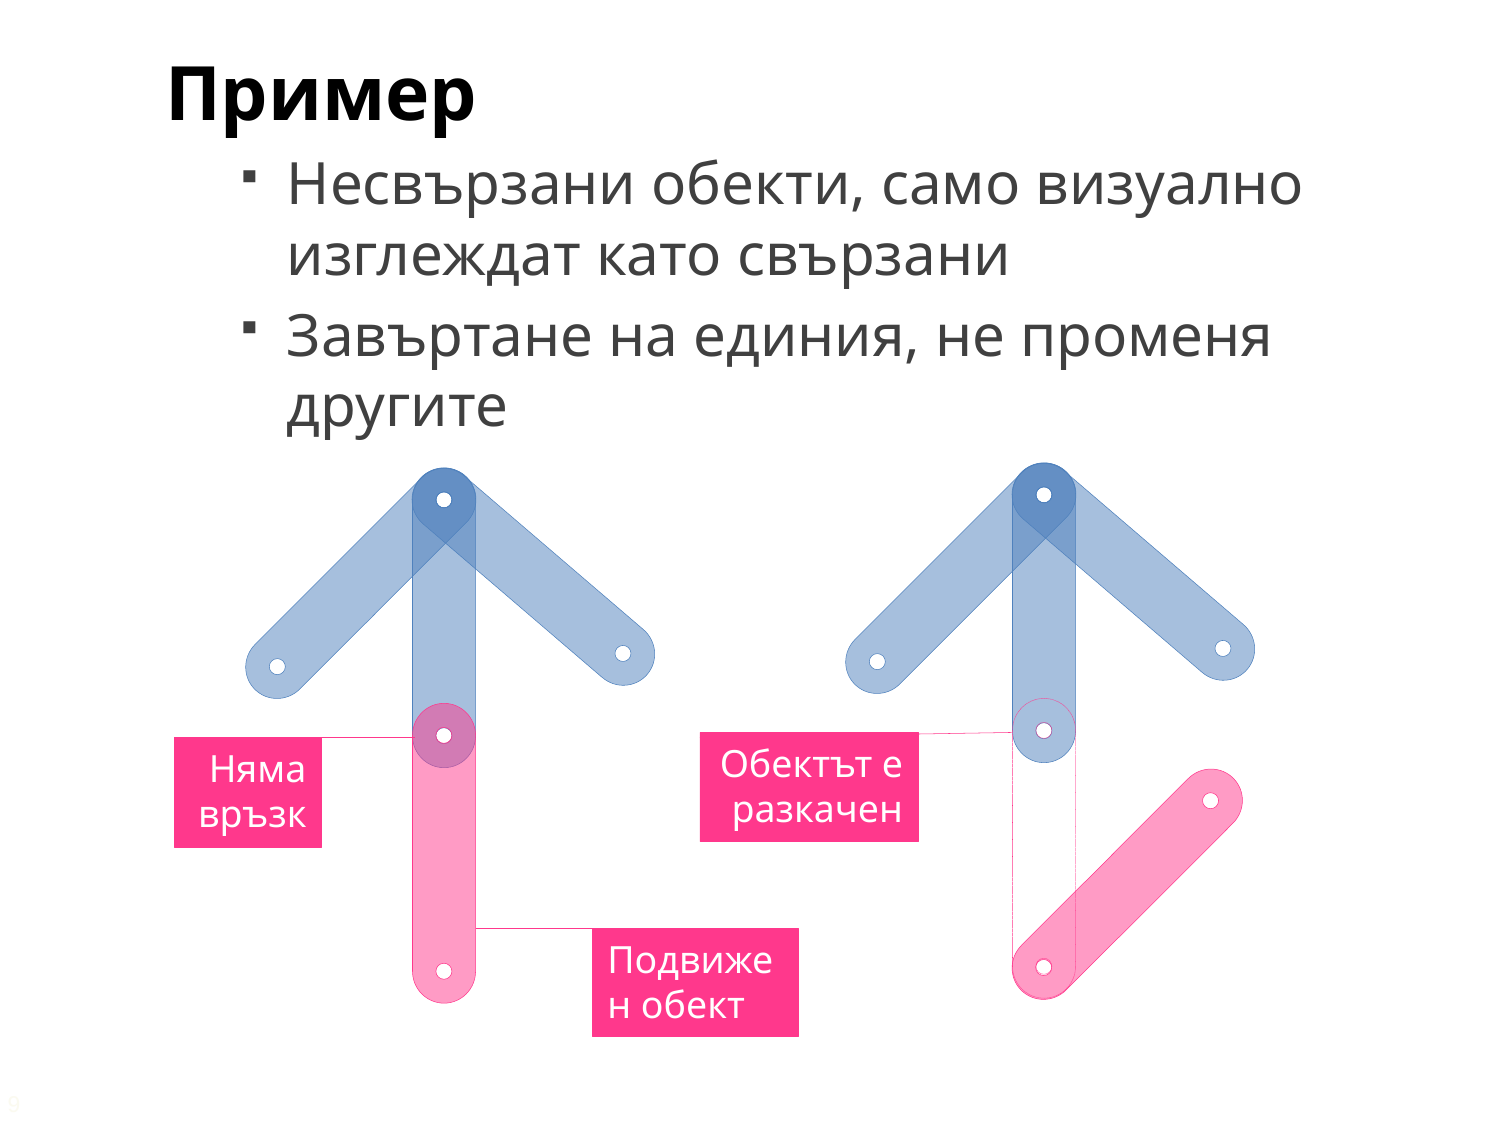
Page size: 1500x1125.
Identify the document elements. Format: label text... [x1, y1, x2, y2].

text_box [1009, 461, 1257, 683]
text_box [1010, 696, 1078, 958]
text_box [475, 928, 799, 1037]
text_box [410, 547, 478, 729]
text_box [843, 477, 1045, 696]
text_box [243, 482, 445, 701]
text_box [699, 732, 1012, 842]
list Пример Несвързани обекти, само визуално изглеждат като свързани Завъртане на единия, не променя другите [150, 37, 1488, 1113]
text_box [1010, 766, 1245, 1002]
text_box [409, 466, 657, 688]
text_box [410, 701, 478, 1006]
text_box [1010, 542, 1078, 727]
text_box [174, 737, 416, 848]
